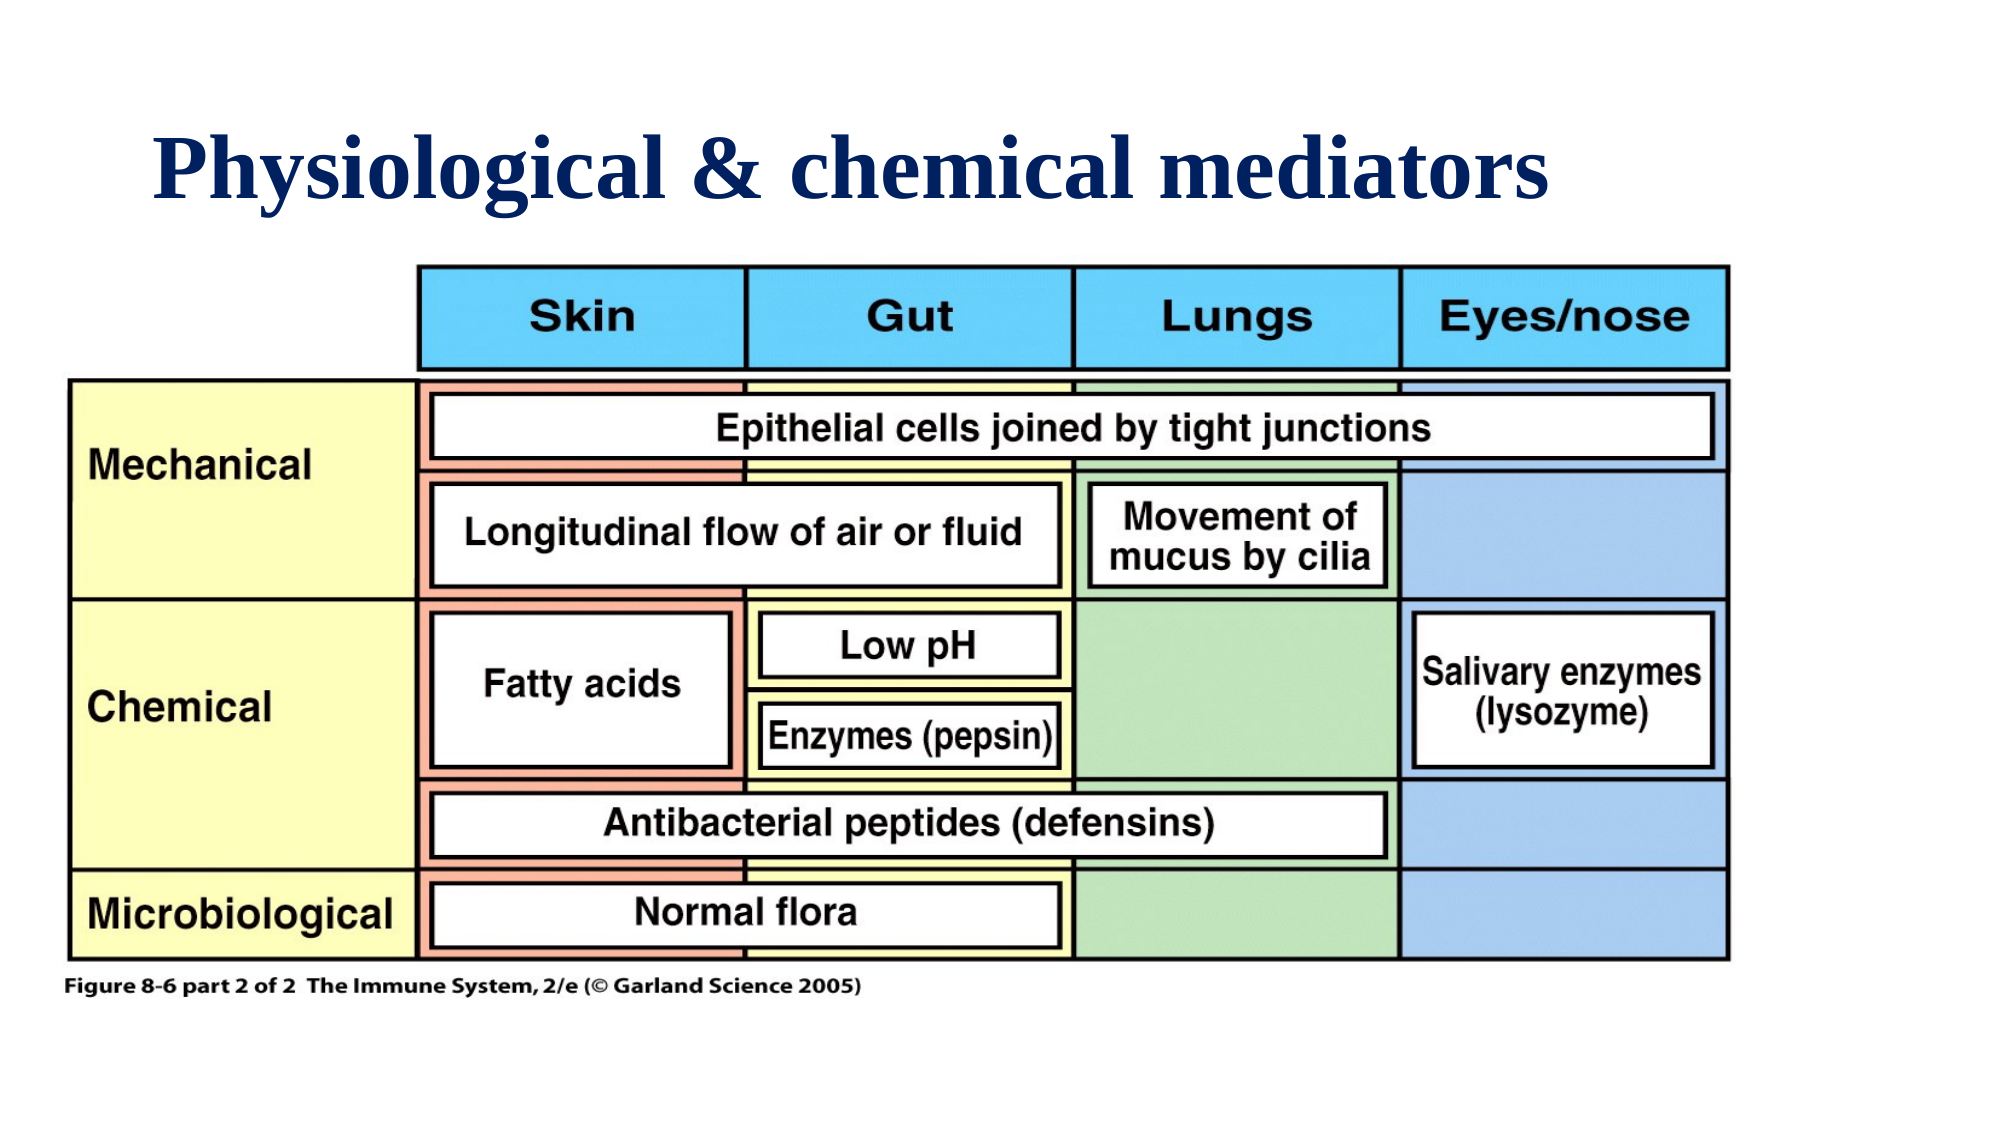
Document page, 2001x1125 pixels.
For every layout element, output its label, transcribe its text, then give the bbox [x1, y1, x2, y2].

picture [52, 255, 1745, 999]
title Physiological & chemical mediators [137, 59, 1863, 278]
